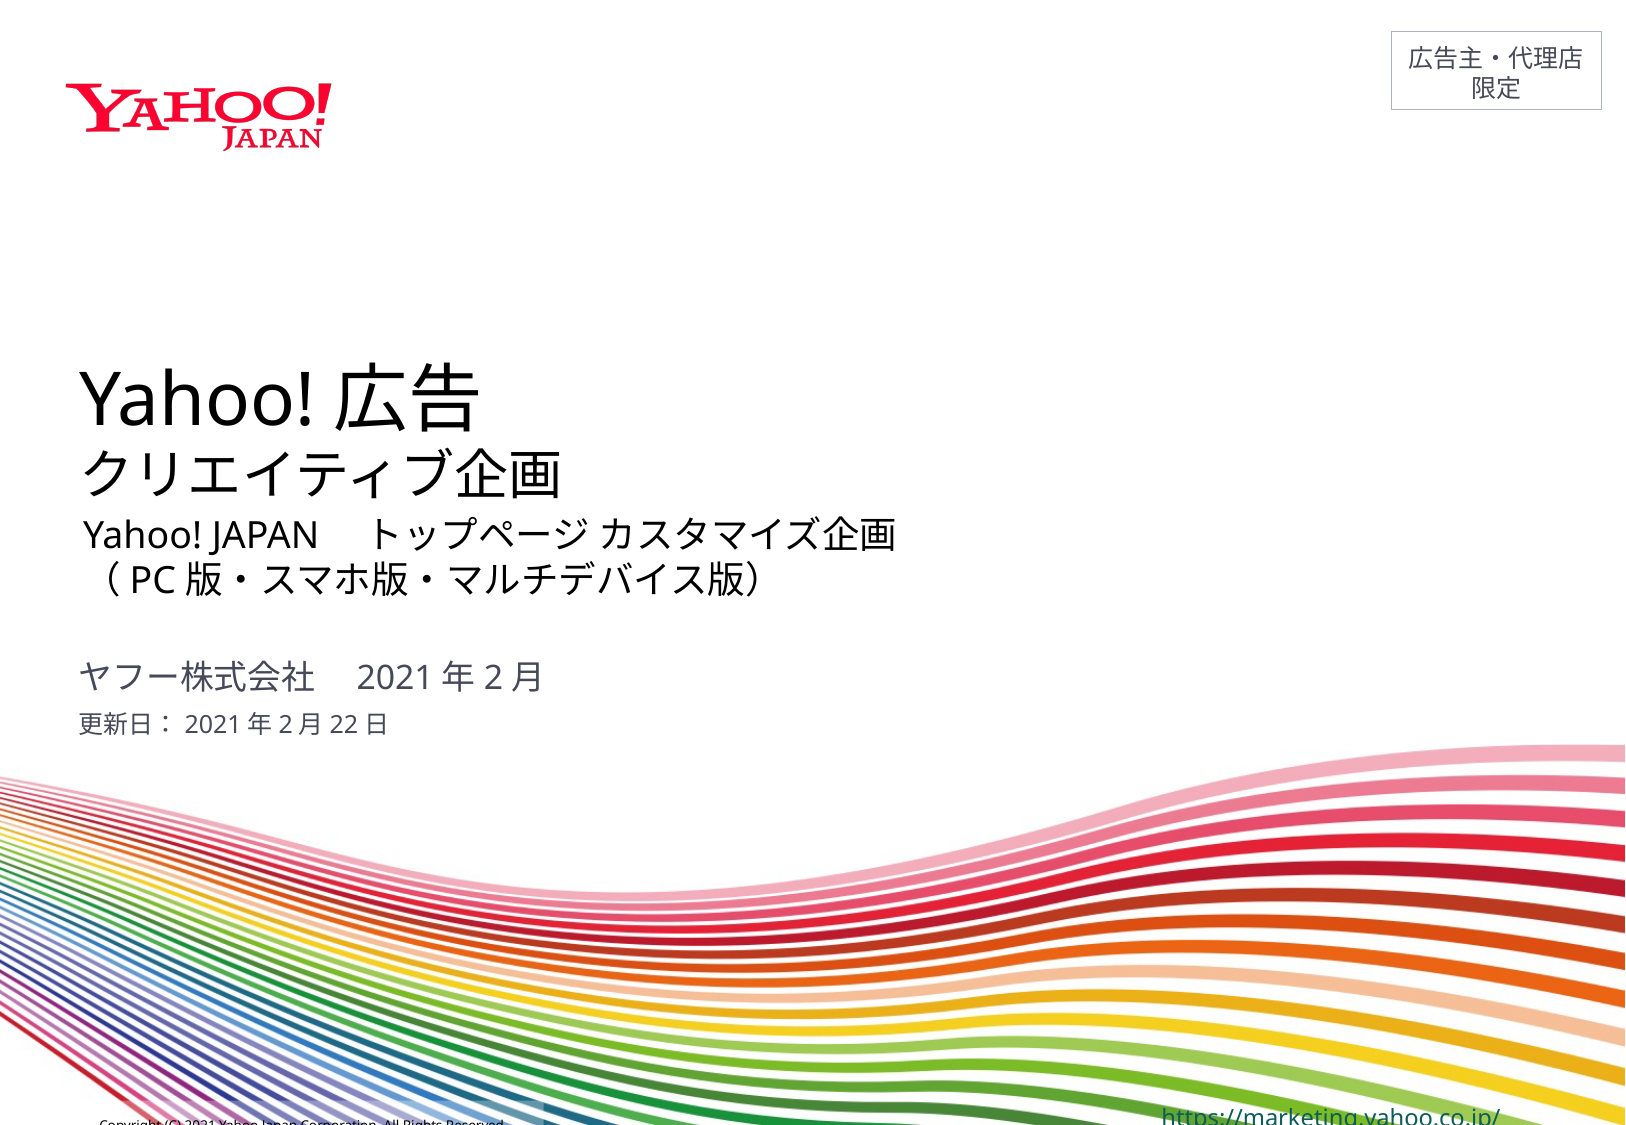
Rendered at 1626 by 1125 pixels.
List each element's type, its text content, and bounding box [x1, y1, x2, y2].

text_box ヤフー株式会社 2021年2月 更新日：2021年2月22日 [63, 646, 650, 740]
text_box Yahoo!広告 クリエイティブ企画 [64, 343, 1545, 513]
text_box Yahoo! JAPAN トップページ カスタマイズ企画 （PC版・スマホ版・マルチデバイス版） [68, 503, 1625, 609]
picture [39, 66, 358, 165]
picture [0, 743, 1625, 1125]
